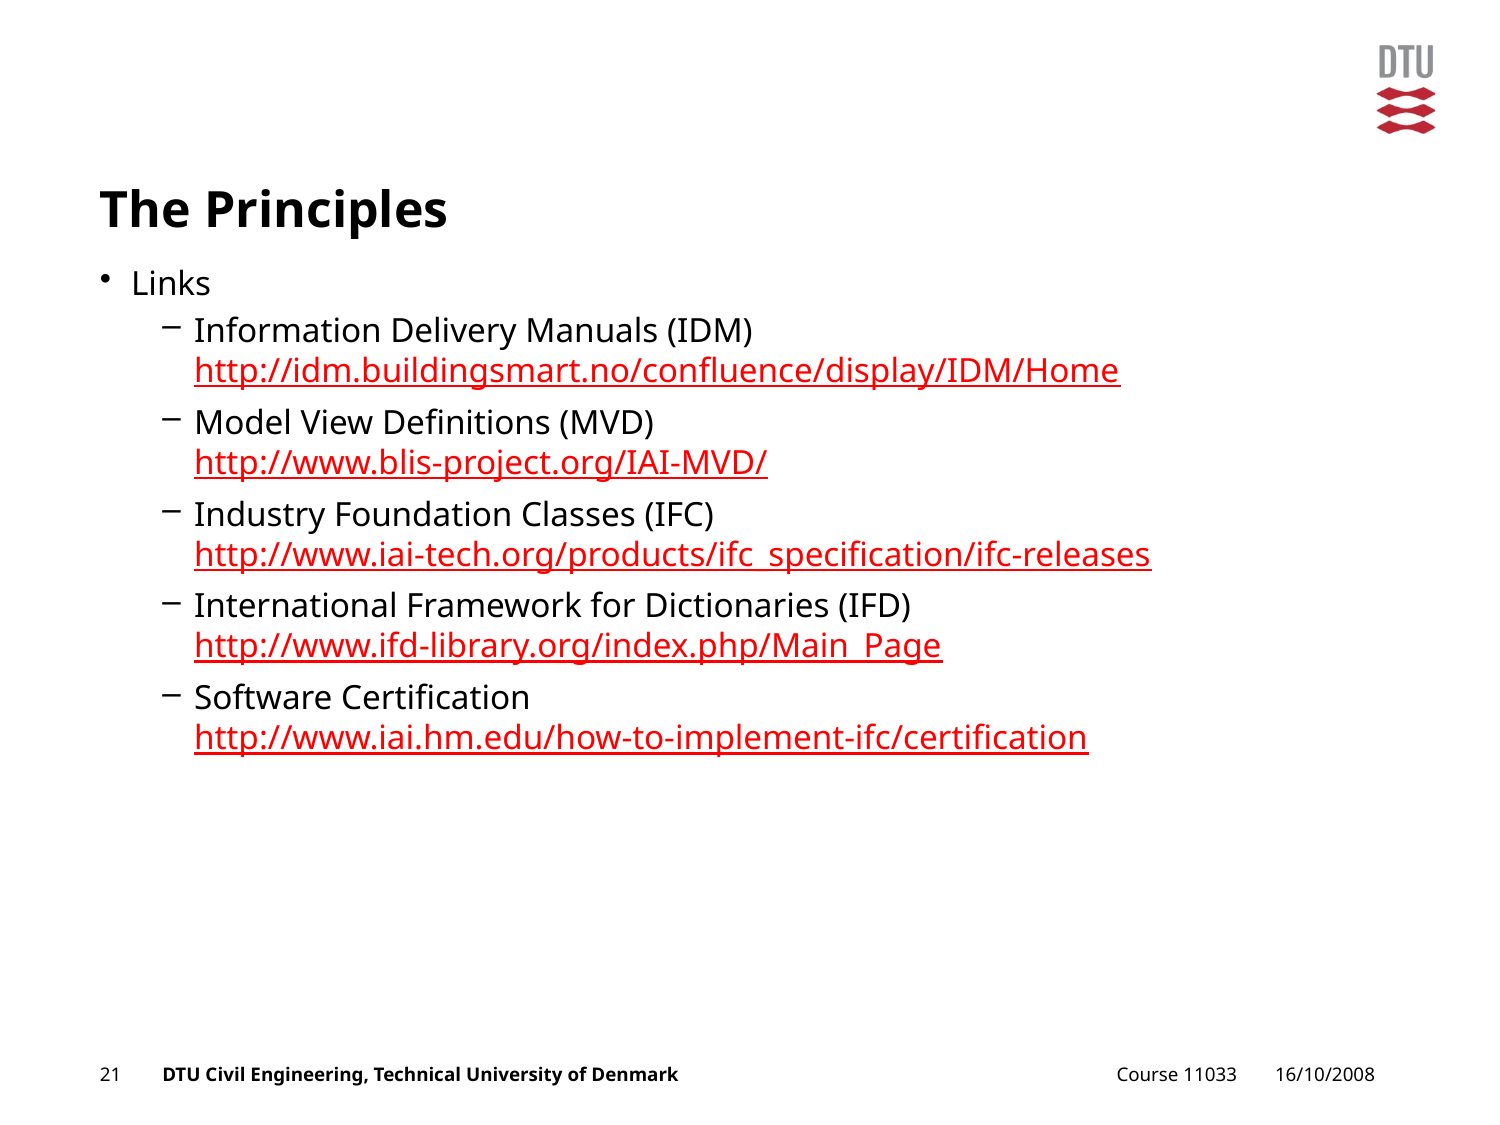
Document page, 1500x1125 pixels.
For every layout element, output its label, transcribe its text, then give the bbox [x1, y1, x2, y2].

title The Principles [99, 49, 1376, 238]
picture [1356, 45, 1436, 134]
list Links Information Delivery Manuals (IDM) http://idm.buildingsmart.no/confluence/display/IDM/Home Model View Definitions (MVD) http://www.blis-project.org/IAI-MVD/ Industry Foundation Classes (IFC) http://www.iai-tech.org/products/ifc_specification/ifc-releases International Framework for Dictionaries (IFD) http://www.ifd-library.org/index.php/Main_Page Software Certification http://www.iai.hm.edu/how-to-implement-ifc/certification [99, 262, 1376, 1012]
